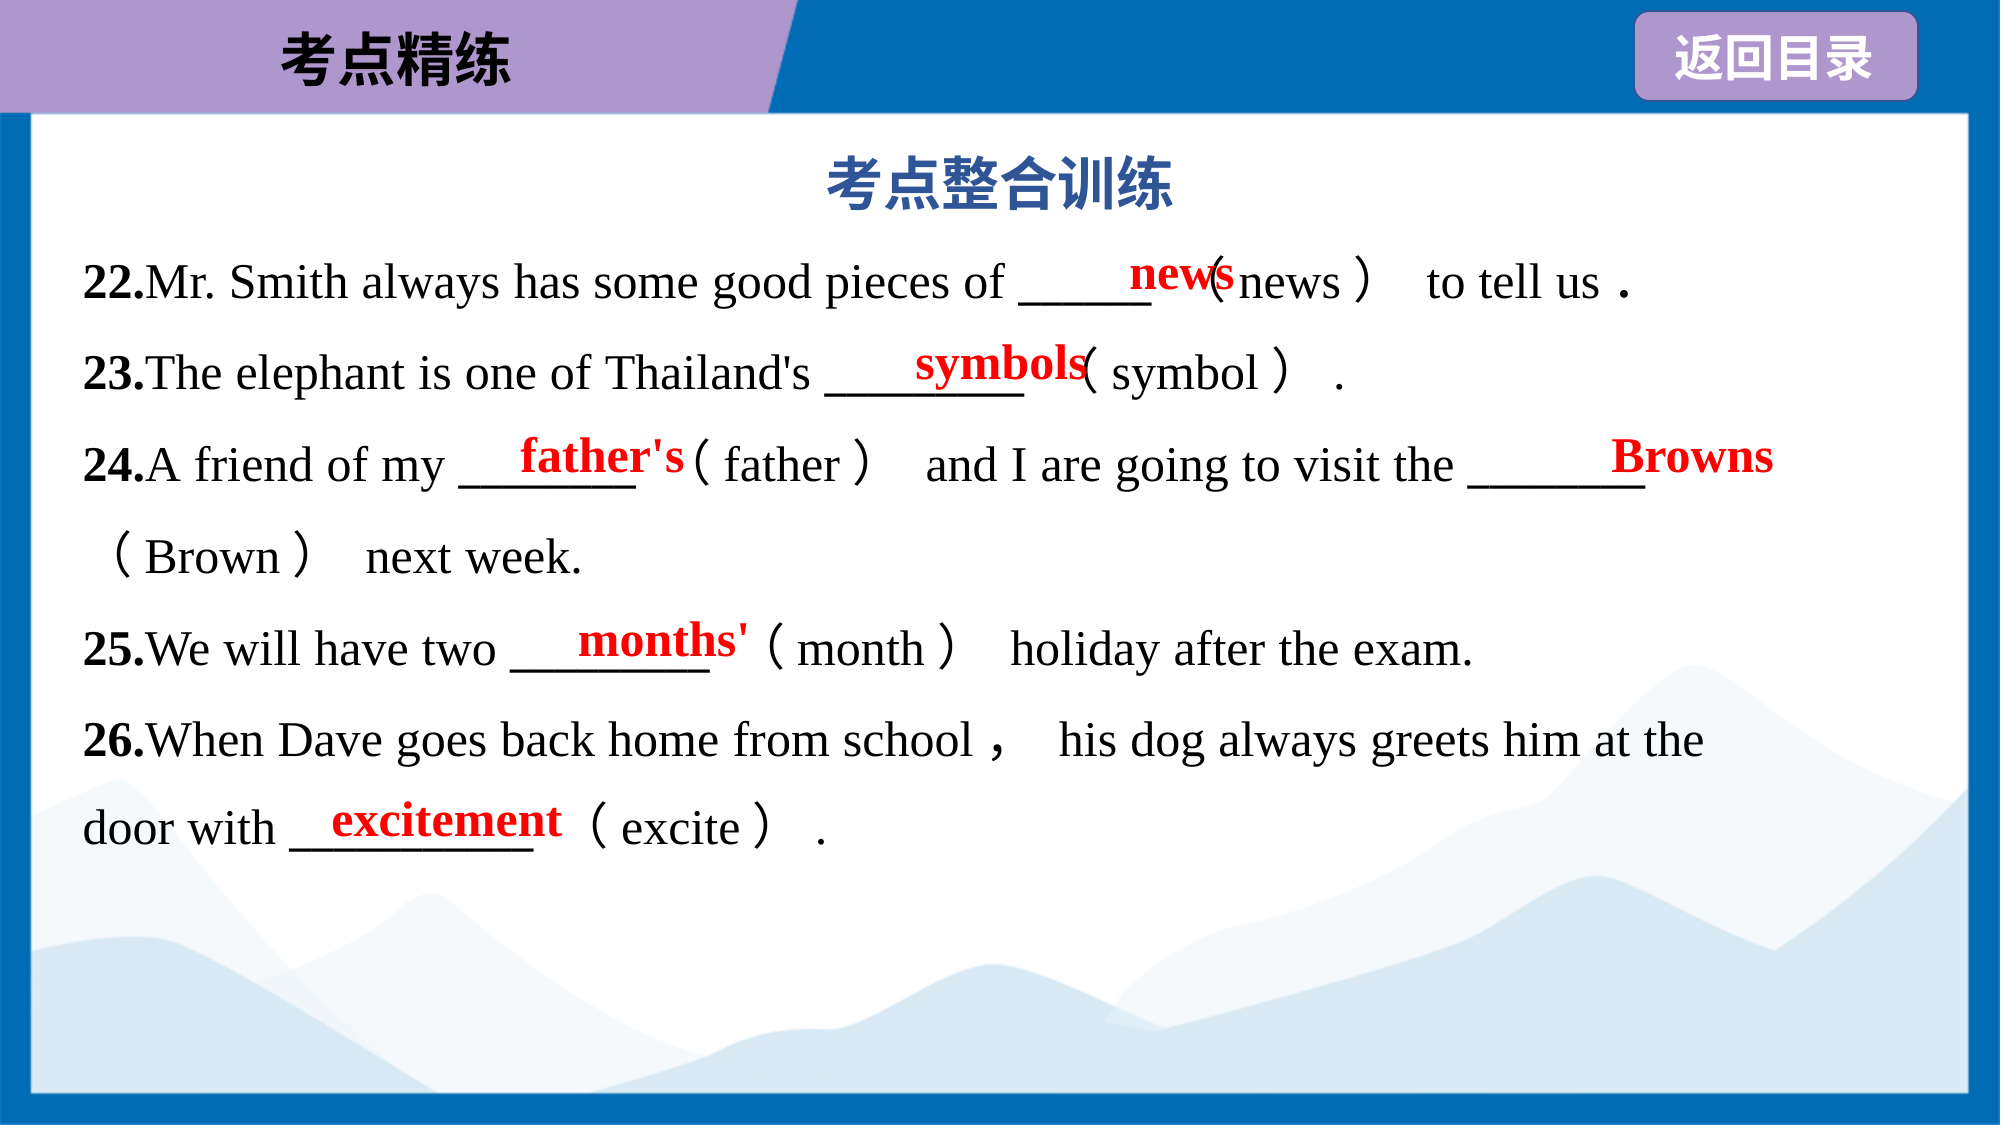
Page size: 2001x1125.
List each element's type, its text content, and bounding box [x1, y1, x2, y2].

text_box news [1111, 212, 1253, 291]
text_box 22.Mr. Smith always has some good pieces of ______ （news） to tell us． 23.The elephant is one of Thailand's _________ （symbol）. 24.A friend of my ________ （father） and I are going to visit the ________ （Brown） next week. 25.We will have two _________ （month） holiday after the exam. 26.When Dave goes back home from school， his dog always greets him at the door with ___________ （excite）. [82, 216, 1917, 845]
text_box father's [502, 395, 703, 474]
text_box 考点整合训练 [82, 146, 1917, 216]
text_box months' [559, 578, 769, 658]
picture [0, 0, 2000, 1125]
text_box excitement [313, 758, 580, 837]
text_box Browns [1593, 395, 1793, 474]
text_box symbols [897, 301, 1106, 381]
